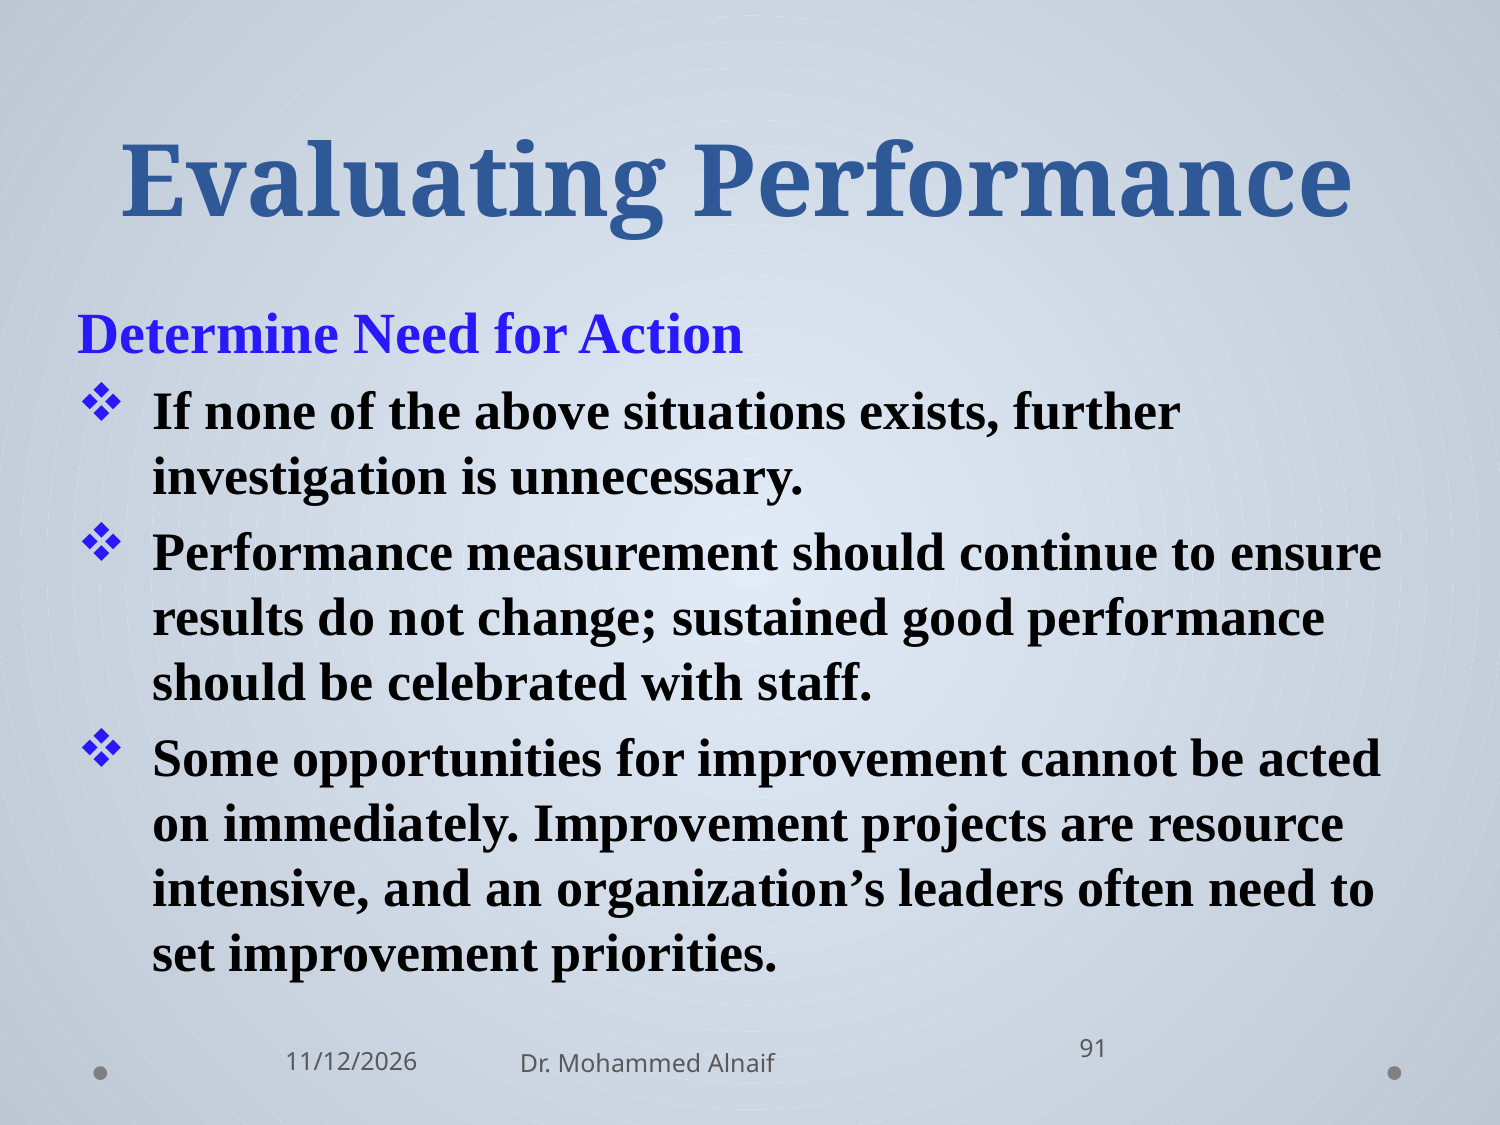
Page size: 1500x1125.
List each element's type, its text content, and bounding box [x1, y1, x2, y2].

title Evaluating Performance [100, 78, 1376, 244]
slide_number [75, 1025, 425, 1100]
subtitle Determine Need for Action If none of the above situations exists, further investigation is unnecessary. Performance measurement should continue to ensure results do not change; sustained good performance should be celebrated with staff. Some opportunities for improvement cannot be acted on immediately. Improvement projects are resource intensive, and an organization’s leaders often need to set improvement priorities. [62, 287, 1438, 1013]
footer Dr. Mohammed Alnaif [512, 1025, 988, 1100]
slide_number 91 [1074, 1012, 1425, 1088]
